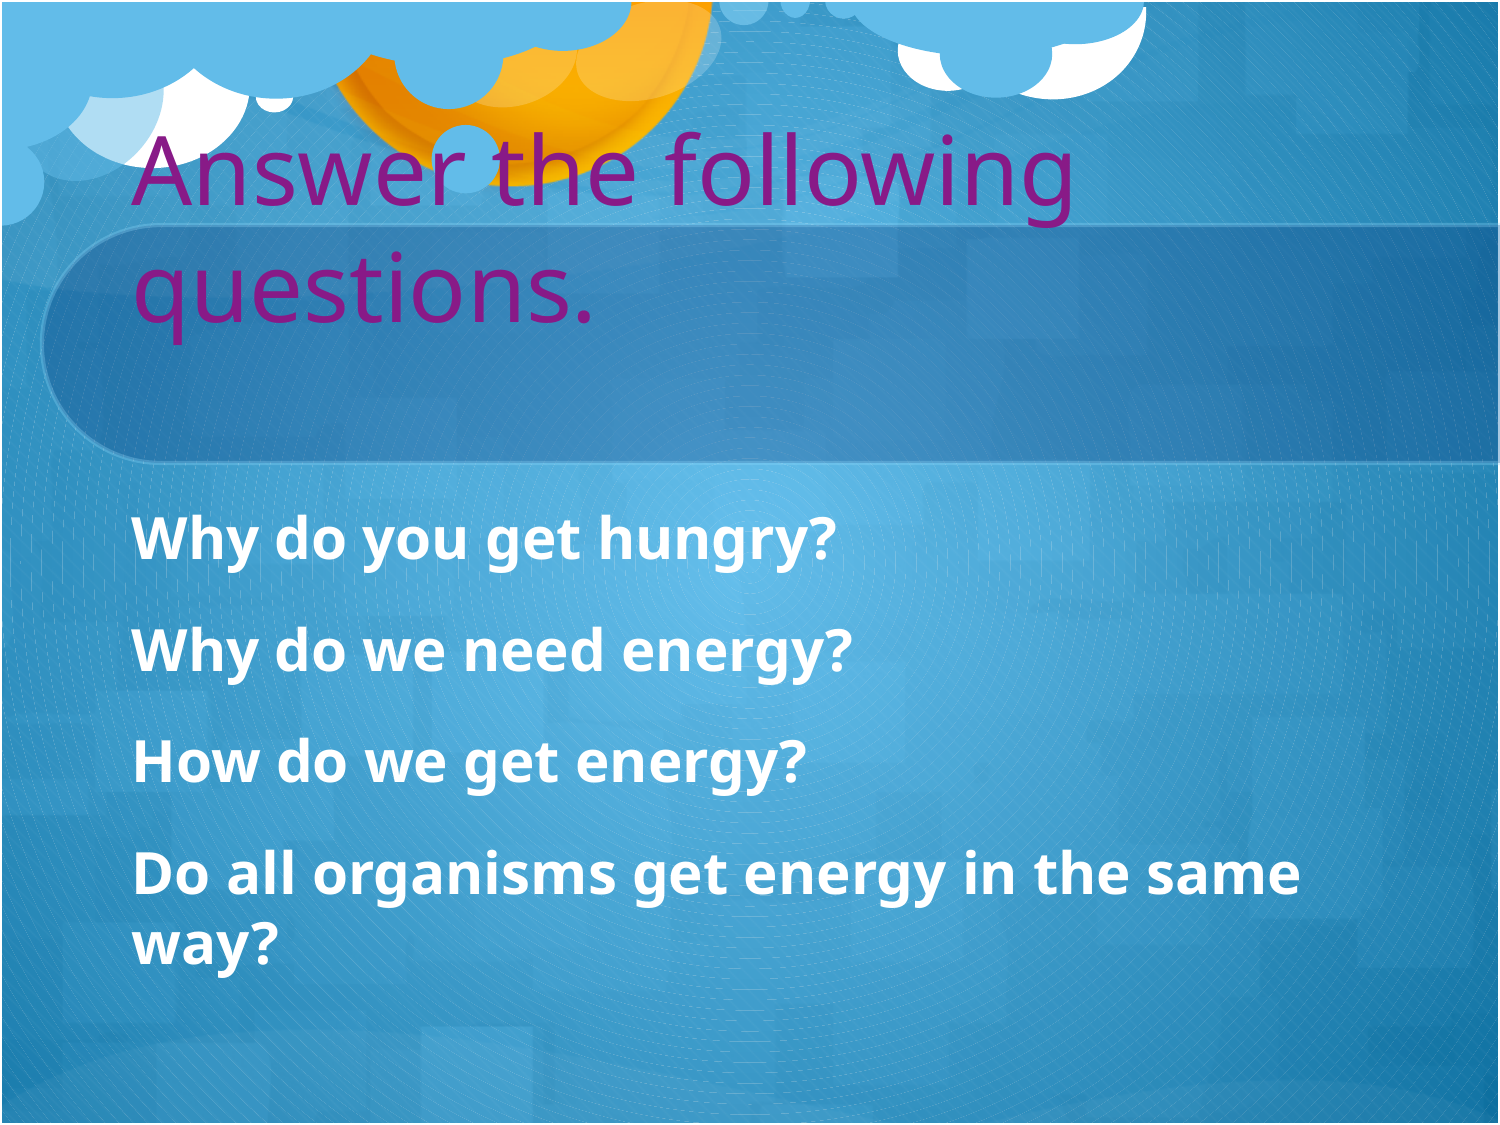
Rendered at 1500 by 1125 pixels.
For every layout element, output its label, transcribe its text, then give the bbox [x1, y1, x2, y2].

list Why do you get hungry? Why do we need energy? How do we get energy? Do all organisms get energy in the same way? [116, 494, 1383, 1050]
picture [44, 228, 1497, 460]
picture [523, 2, 1498, 222]
picture [291, 55, 428, 106]
title Answer the following questions. [116, 106, 1383, 344]
picture [248, 97, 258, 106]
picture [2, 170, 1498, 1123]
